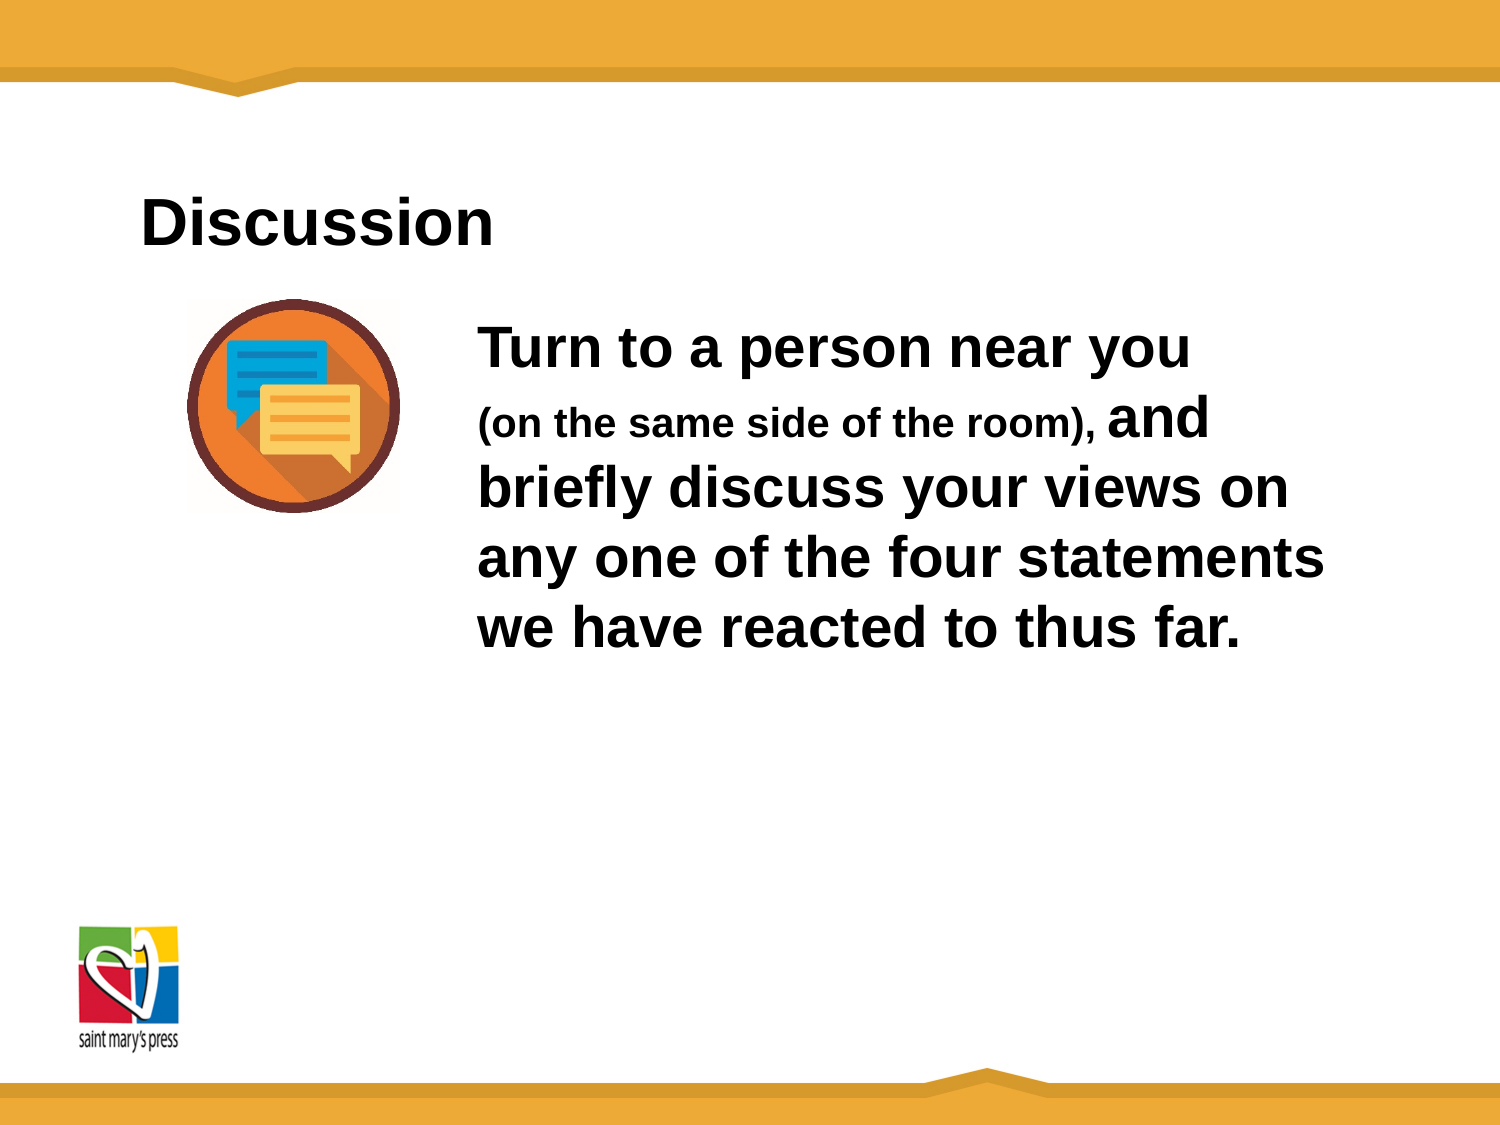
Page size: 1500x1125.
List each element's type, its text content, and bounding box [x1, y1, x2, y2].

text_box Discussion [124, 137, 1475, 300]
list Turn to a person near you (on the same side of the room), and briefly discuss your views on any one of the four statements we have reacted to thus far. [462, 301, 1452, 834]
picture [0, 0, 1500, 1125]
